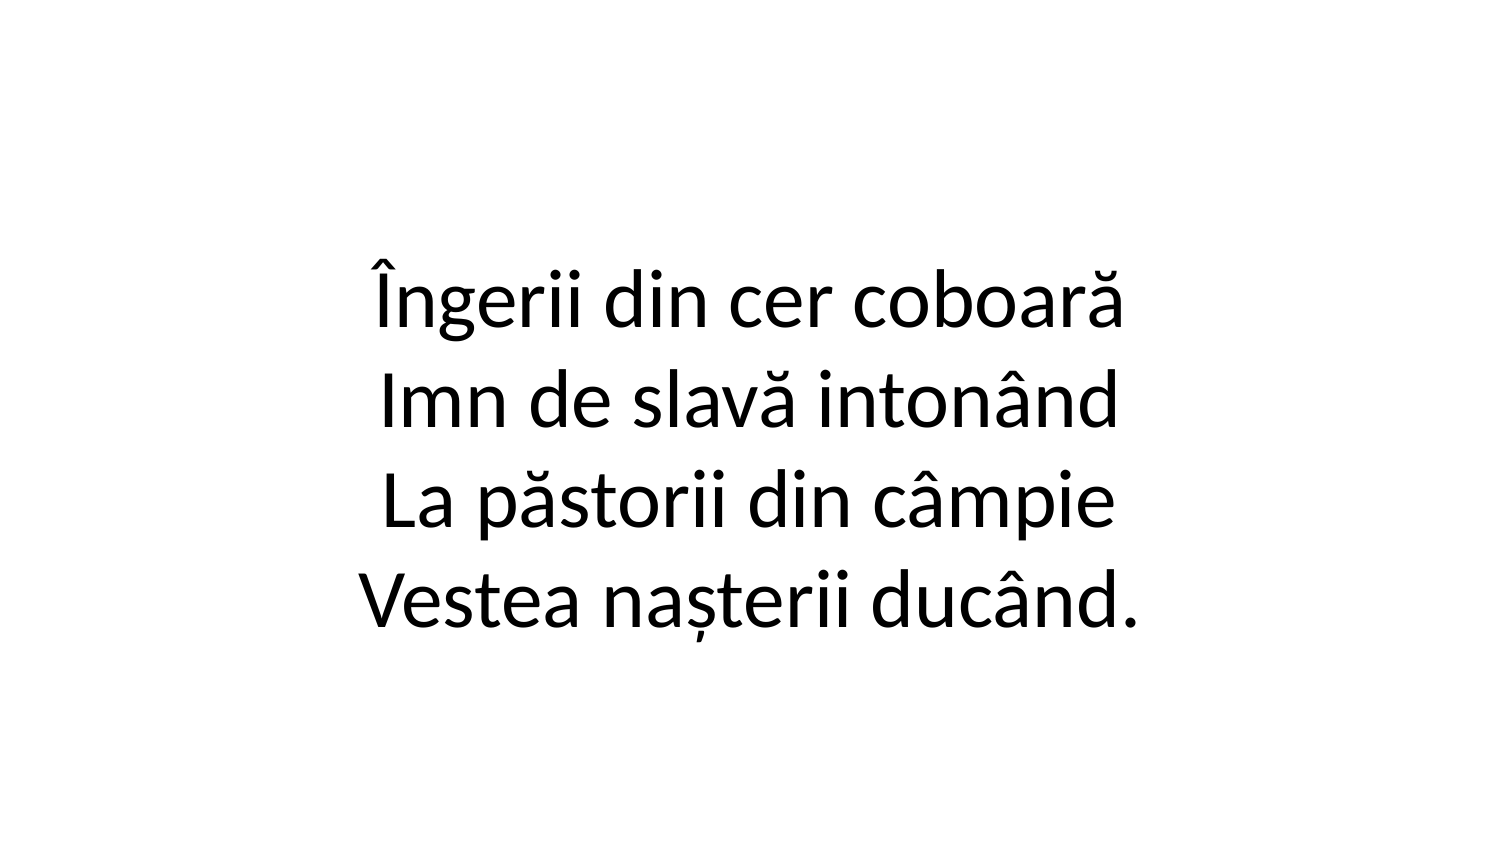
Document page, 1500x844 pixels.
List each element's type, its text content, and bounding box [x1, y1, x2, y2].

text_box Îngerii din cer coboară Imn de slavă intonând La păstorii din câmpie Vestea nașterii ducând. [343, 192, 1157, 652]
